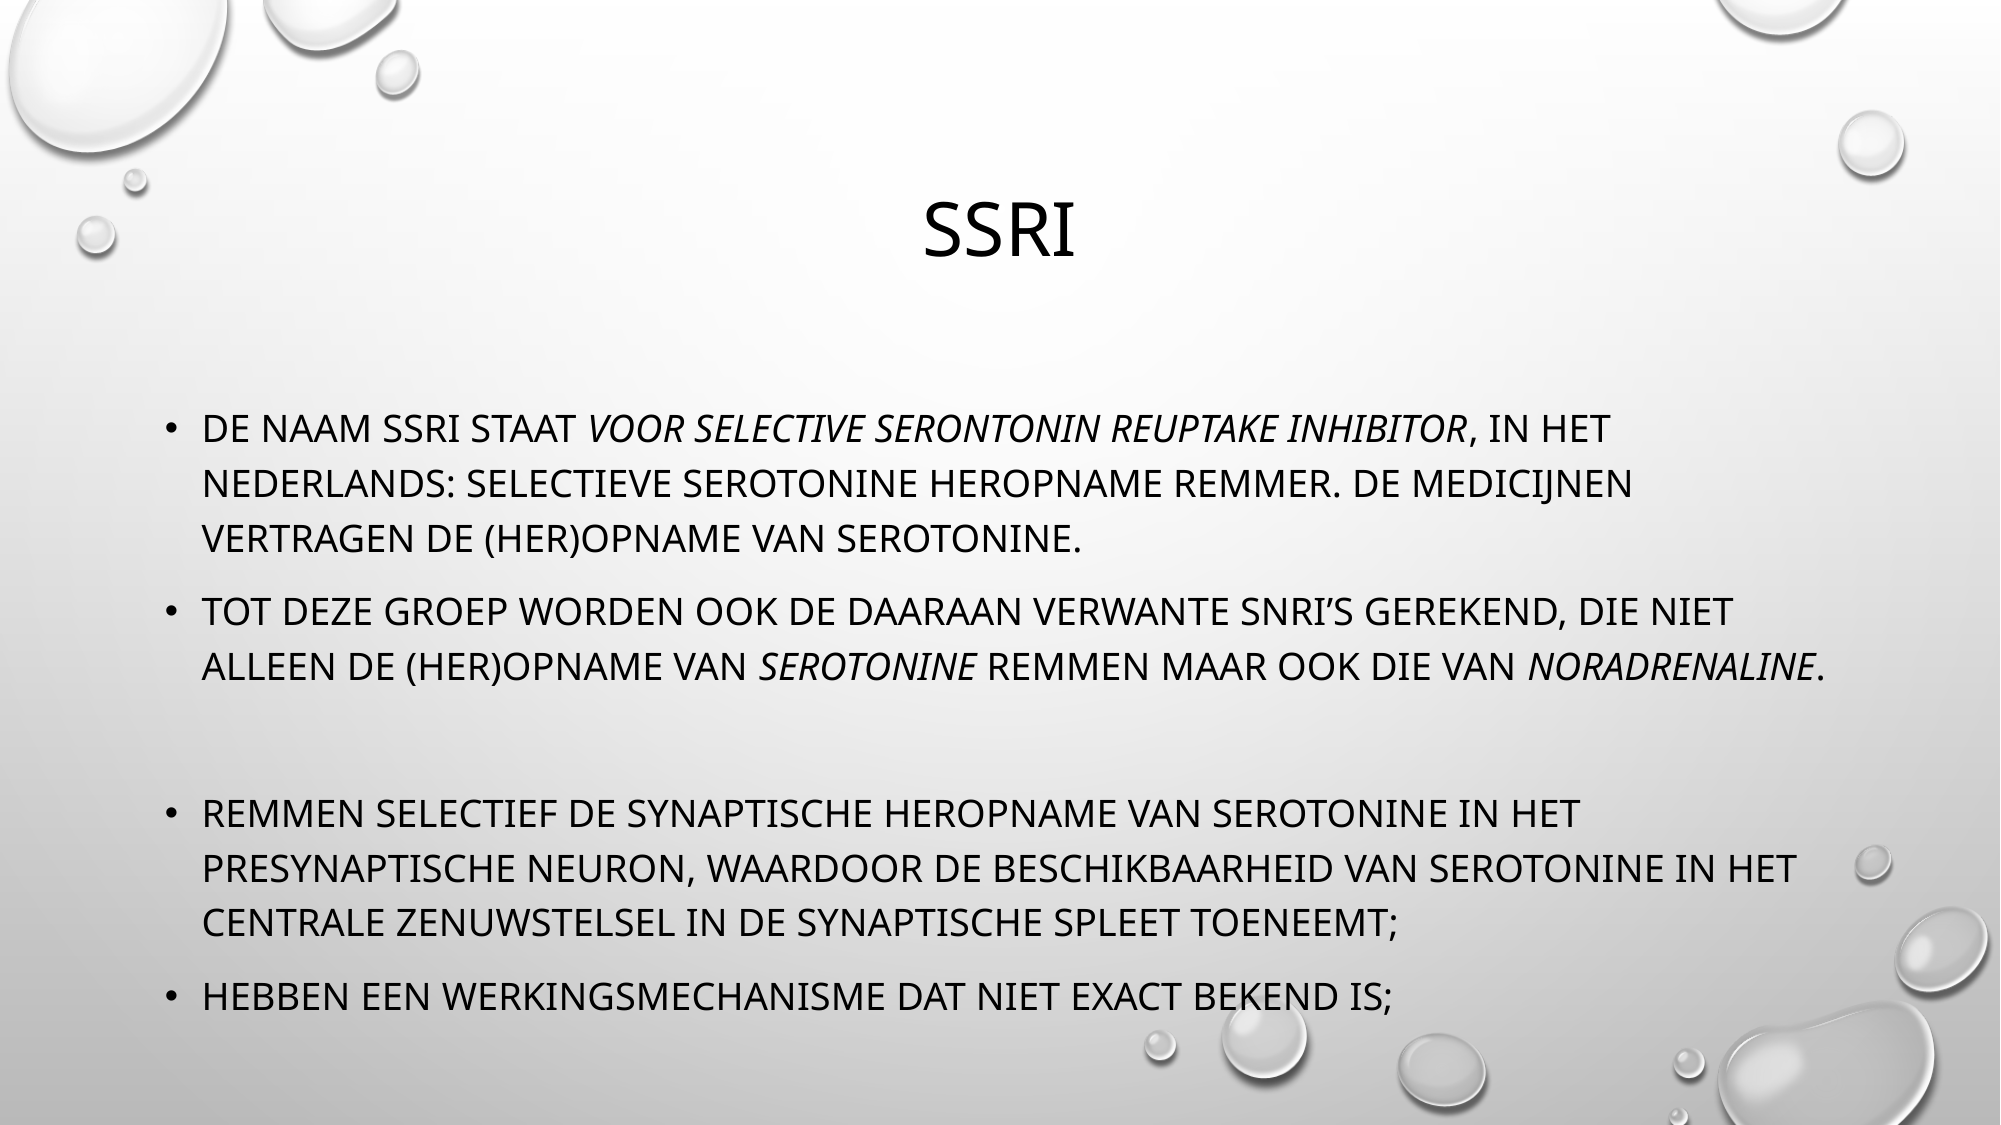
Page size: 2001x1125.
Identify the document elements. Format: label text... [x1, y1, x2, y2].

title SSRI [149, 101, 1851, 364]
picture [0, 0, 2000, 1125]
list De naam SSRI staat voor Selective Serontonin Reuptake Inhibitor, in het Nederlands: selectieve serotonine heropname remmer. De medicijnen vertragen de (her)opname van serotonine. Tot deze groep worden ook de daaraan verwante SNRI’s gerekend, die niet alleen de (her)opname van serotonine remmen maar ook die van noradrenaline. remmen selectief de synaptische heropname van serotonine in het presynaptische neuron, waardoor de beschikbaarheid van serotonine in het centrale zenuwstelsel in de synaptische spleet toeneemt; hebben een werkingsmechanisme dat niet exact bekend is; [149, 388, 1850, 1046]
